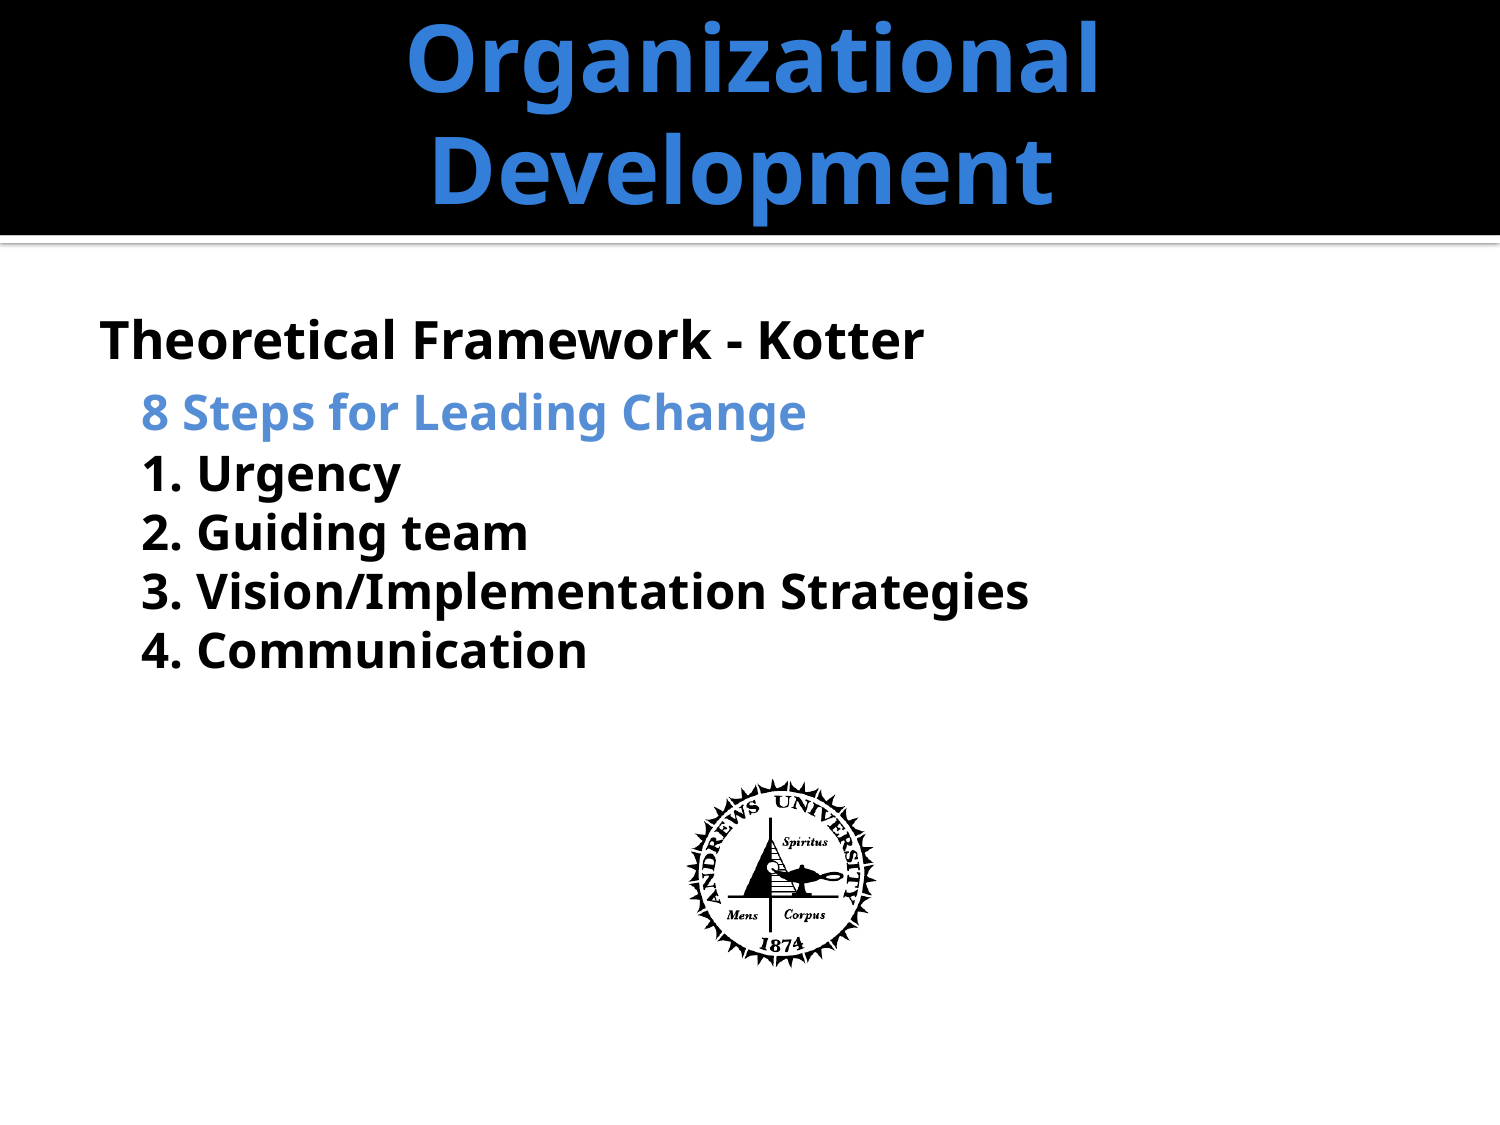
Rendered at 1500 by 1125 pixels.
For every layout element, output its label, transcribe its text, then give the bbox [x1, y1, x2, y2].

picture [674, 774, 885, 975]
title Organizational Development [75, 25, 1425, 231]
list Theoretical Framework - Kotter 8 Steps for Leading Change 1. Urgency 2. Guiding team 3. Vision/Implementation Strategies 4. Communication [74, 290, 1426, 1051]
